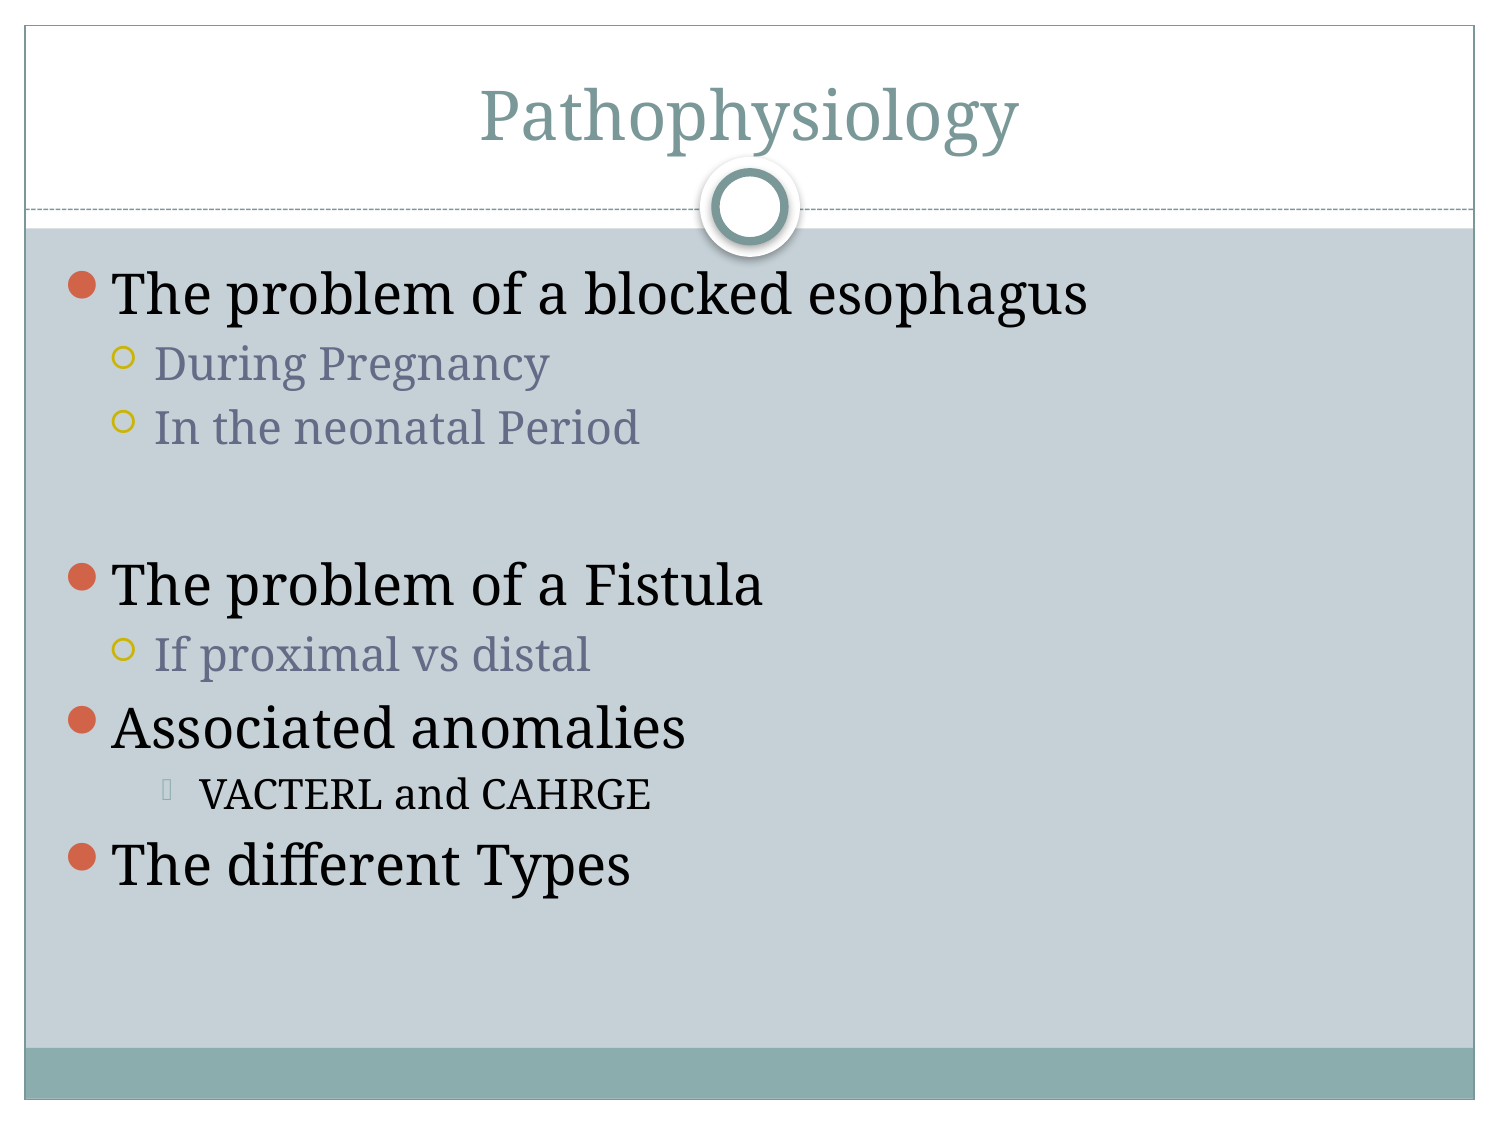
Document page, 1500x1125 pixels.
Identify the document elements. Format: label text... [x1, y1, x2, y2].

title Pathophysiology [49, 37, 1450, 162]
list The problem of a blocked esophagus During Pregnancy In the neonatal Period The problem of a Fistula If proximal vs distal Associated anomalies VACTERL and CAHRGE The different Types [49, 250, 1445, 1001]
